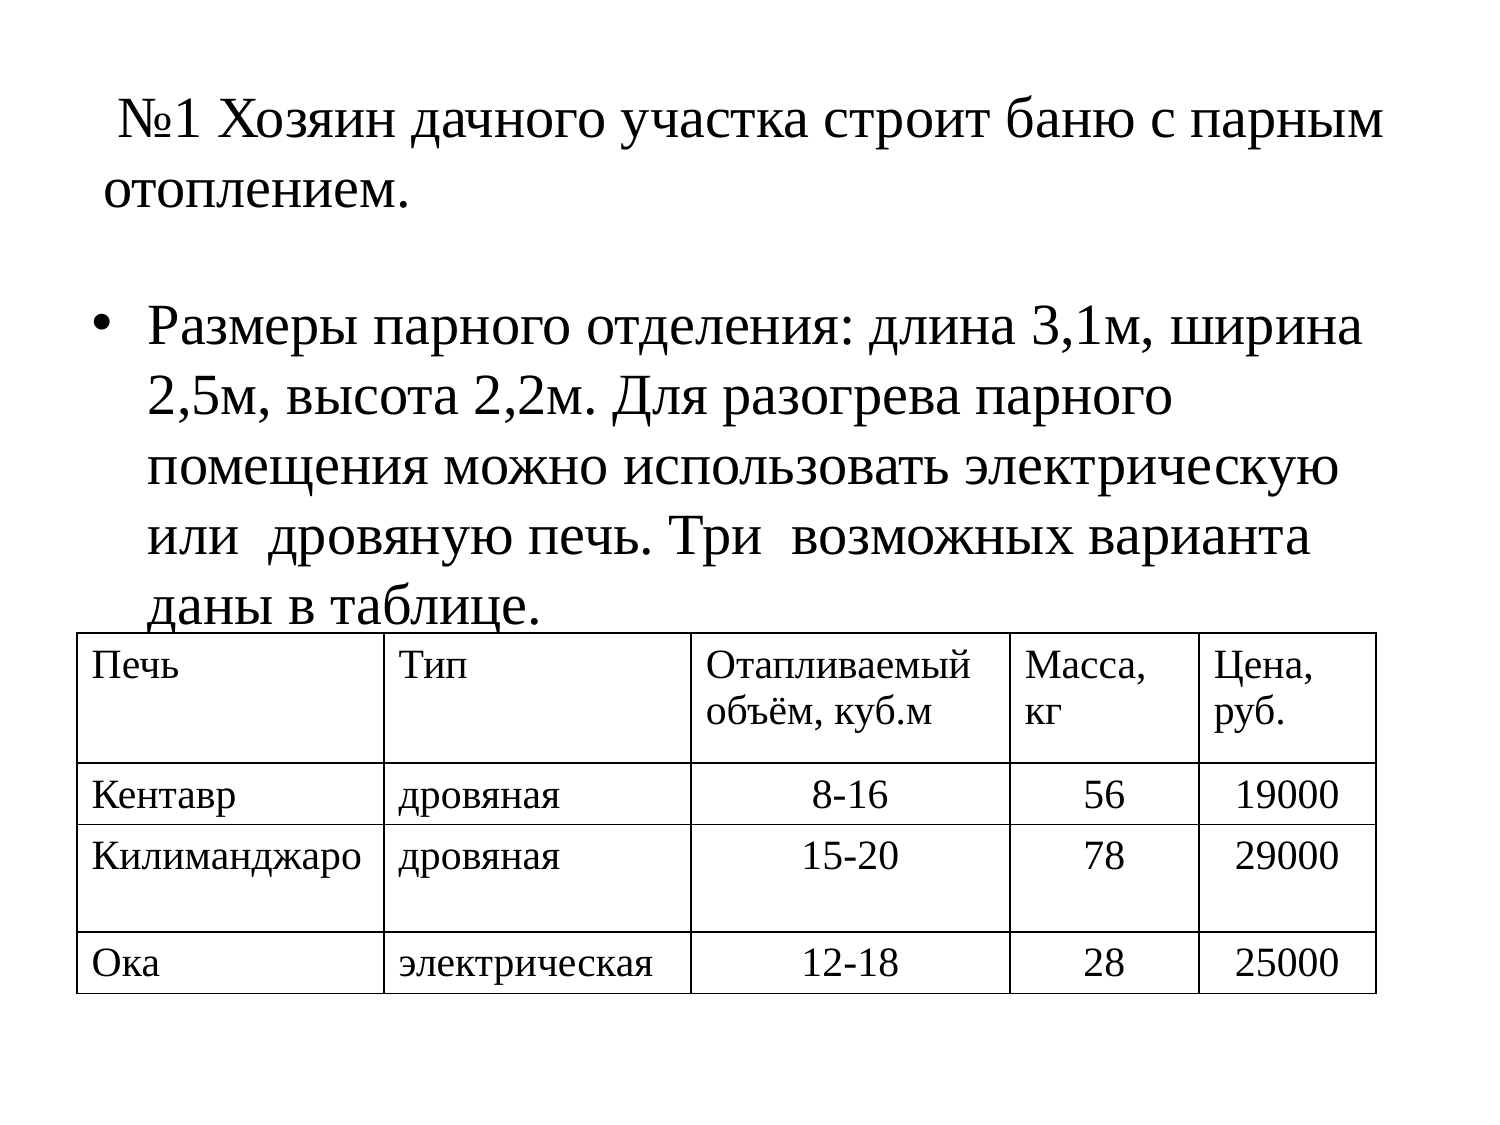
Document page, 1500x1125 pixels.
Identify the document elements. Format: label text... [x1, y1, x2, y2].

table_cell 29000 [1200, 825, 1375, 931]
table_cell дровяная [385, 825, 690, 931]
table_header Масса, кг [1011, 634, 1198, 762]
table_cell 19000 [1200, 764, 1375, 824]
title №1 Хозяин дачного участка строит баню с парным отоплением. [88, 54, 1439, 244]
table_cell 15-20 [692, 825, 1009, 931]
table_header Тип [385, 634, 690, 762]
table_cell 12-18 [692, 933, 1009, 993]
table_cell дровяная [385, 764, 690, 824]
table_header Печь [78, 634, 383, 762]
list Размеры парного отделения: длина 3,1м, ширина 2,5м, высота 2,2м. Для разогрева парного помещения можно использовать электрическую или дровяную печь. Три возможных варианта даны в таблице. [76, 278, 1425, 1005]
table_cell Килиманджаро [78, 825, 383, 931]
table_cell Кентавр [78, 764, 383, 824]
table_cell 25000 [1200, 933, 1375, 993]
table_cell 56 [1011, 764, 1198, 824]
table_cell электрическая [385, 933, 690, 993]
table_header Отапливаемый объём, куб.м [692, 634, 1009, 762]
table_cell 28 [1011, 933, 1198, 993]
table_cell 78 [1011, 825, 1198, 931]
table_cell 8-16 [692, 764, 1009, 824]
table_cell Ока [78, 933, 383, 993]
table_header Цена, руб. [1200, 634, 1375, 762]
